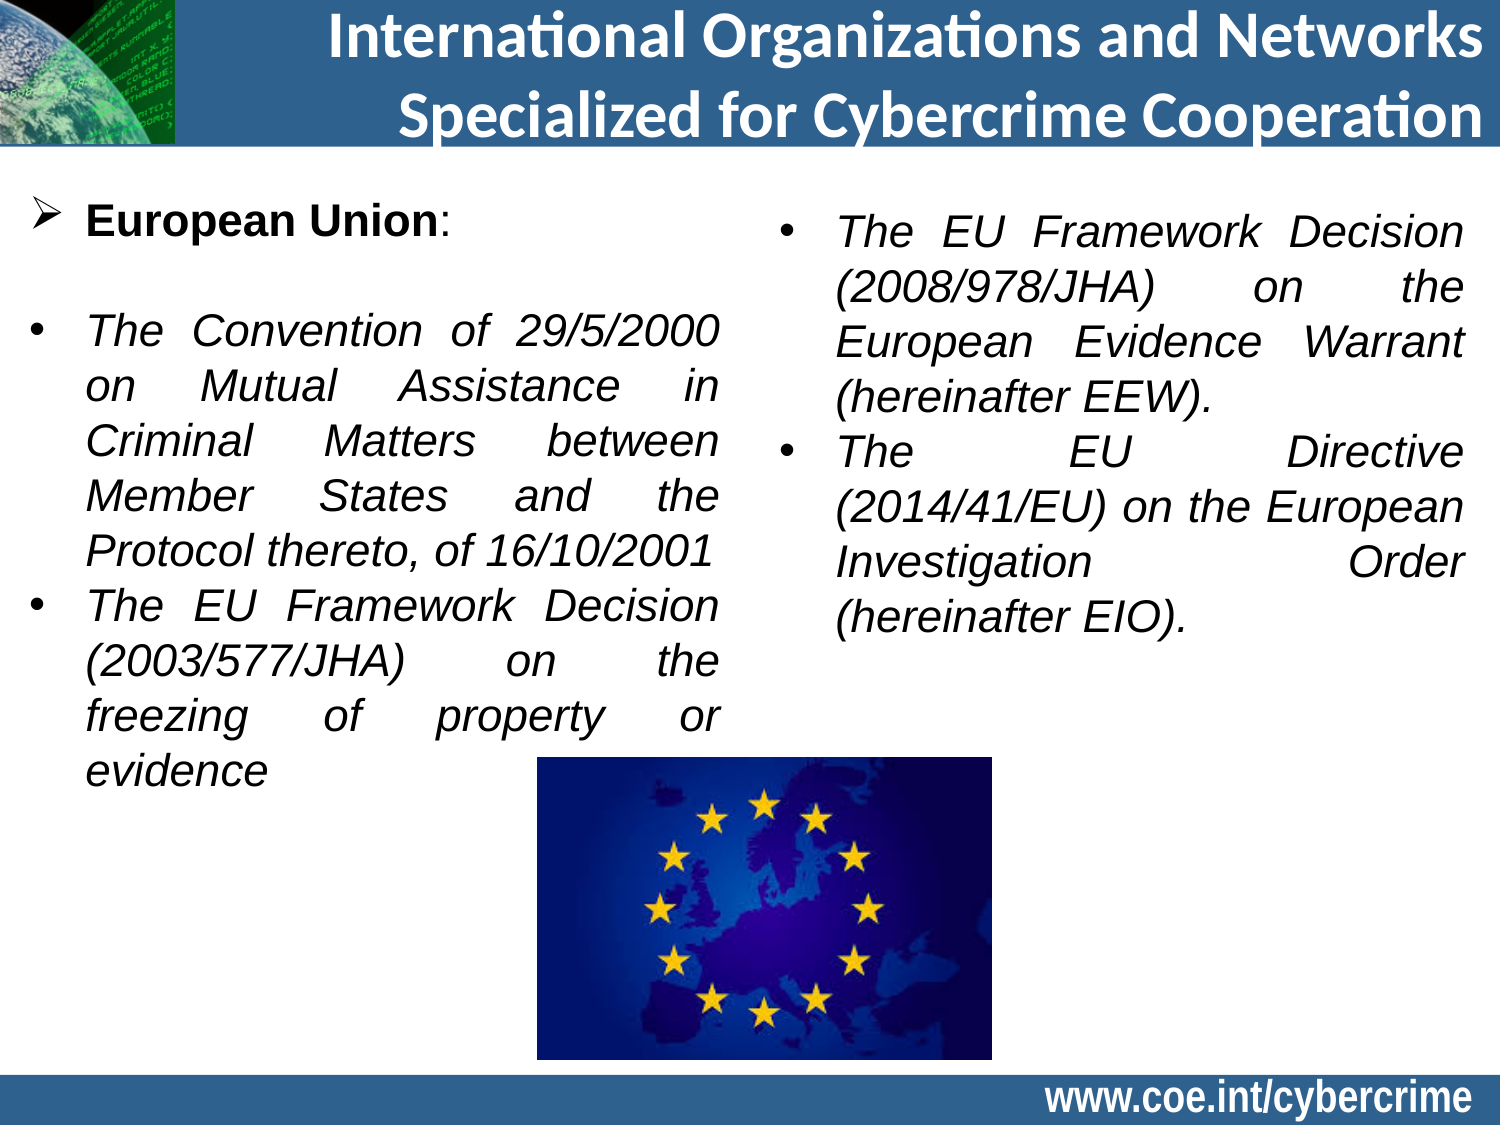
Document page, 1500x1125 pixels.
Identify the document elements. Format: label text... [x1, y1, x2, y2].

text_box The EU Framework Decision (2008/978/JHA) on the European Evidence Warrant (hereinafter EEW). The EU Directive (2014/41/EU) on the European Investigation Order (hereinafter EIO). [764, 194, 1480, 705]
text_box [0, 1073, 1030, 1125]
text_box European Union: The Convention of 29/5/2000 on Mutual Assistance in Criminal Matters between Member States and the Protocol thereto, of 16/10/2001 The EU Framework Decision (2003/577/JHA) on the freezing of property or evidence [14, 183, 736, 859]
text_box International Organizations and Networks Specialized for Cybercrime Cooperation [177, 0, 1500, 149]
picture [0, 0, 175, 144]
text_box www.coe.int/cybercrime [1030, 1059, 1500, 1125]
picture [537, 757, 992, 1060]
